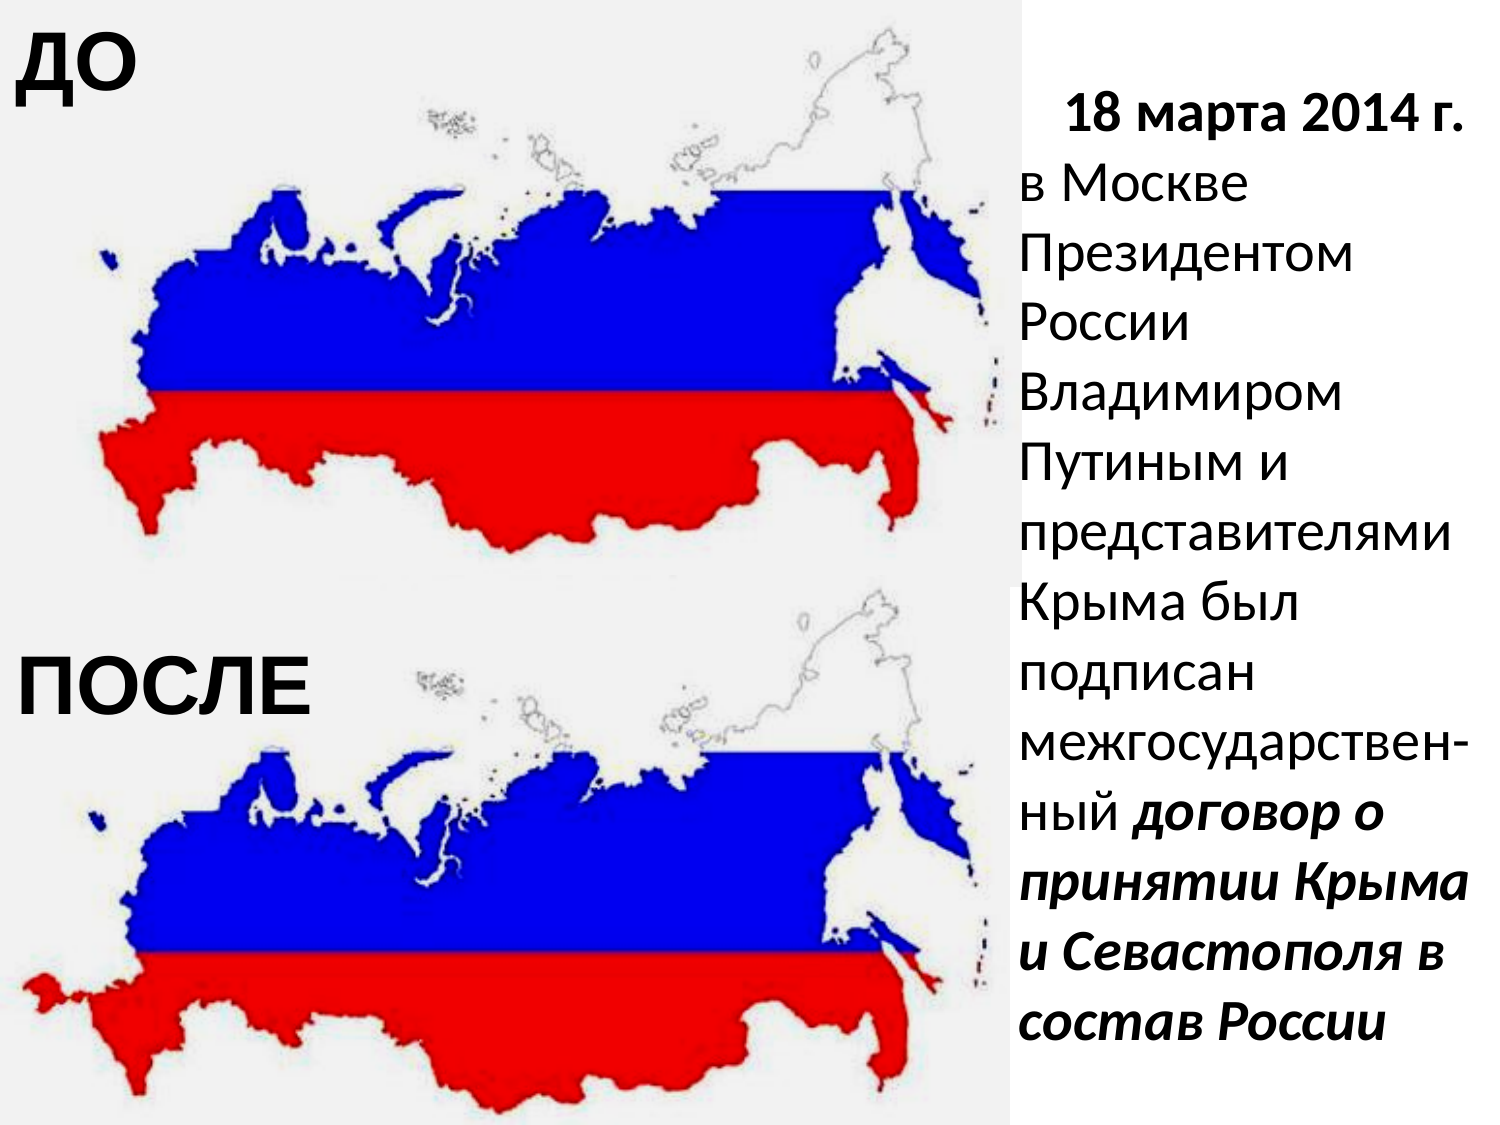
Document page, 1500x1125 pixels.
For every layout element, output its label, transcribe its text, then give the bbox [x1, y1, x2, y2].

picture [0, 0, 1022, 1125]
text_box 18 марта 2014 г. в Москве Президентом России Владимиром Путиным и представителями Крыма был подписан межгосударствен-ный договор о принятии Крыма и Севастополя в состав России [1015, 65, 1500, 1060]
